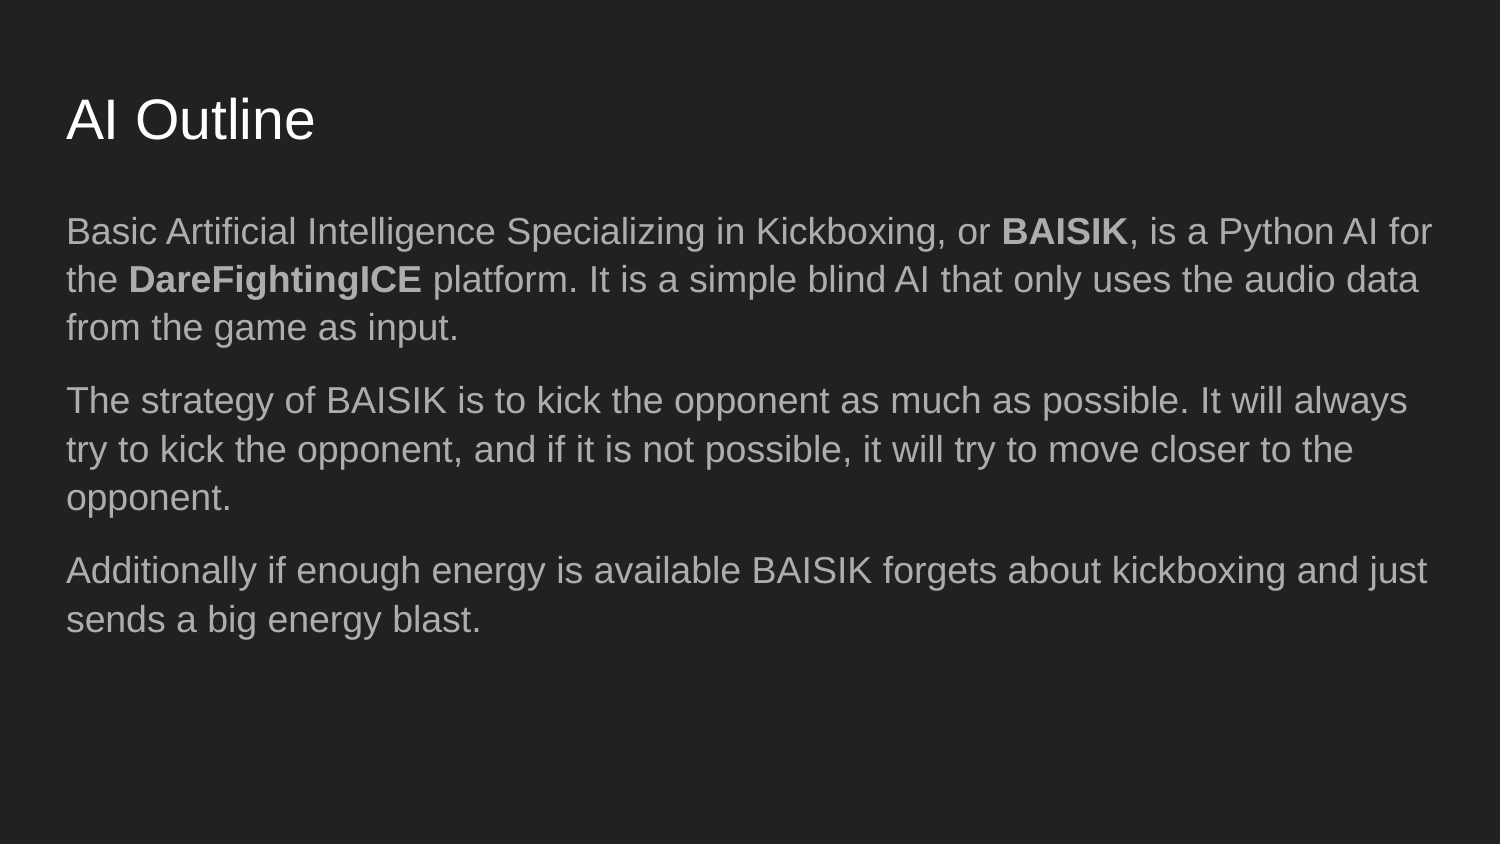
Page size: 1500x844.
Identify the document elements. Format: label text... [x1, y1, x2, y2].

list Basic Artificial Intelligence Specializing in Kickboxing, or BAISIK, is a Python AI for the DareFightingICE platform. It is a simple blind AI that only uses the audio data from the game as input. The strategy of BAISIK is to kick the opponent as much as possible. It will always try to kick the opponent, and if it is not possible, it will try to move closer to the opponent. Additionally if enough energy is available BAISIK forgets about kickboxing and just sends a big energy blast. [51, 189, 1449, 750]
title AI Outline [51, 72, 1449, 167]
